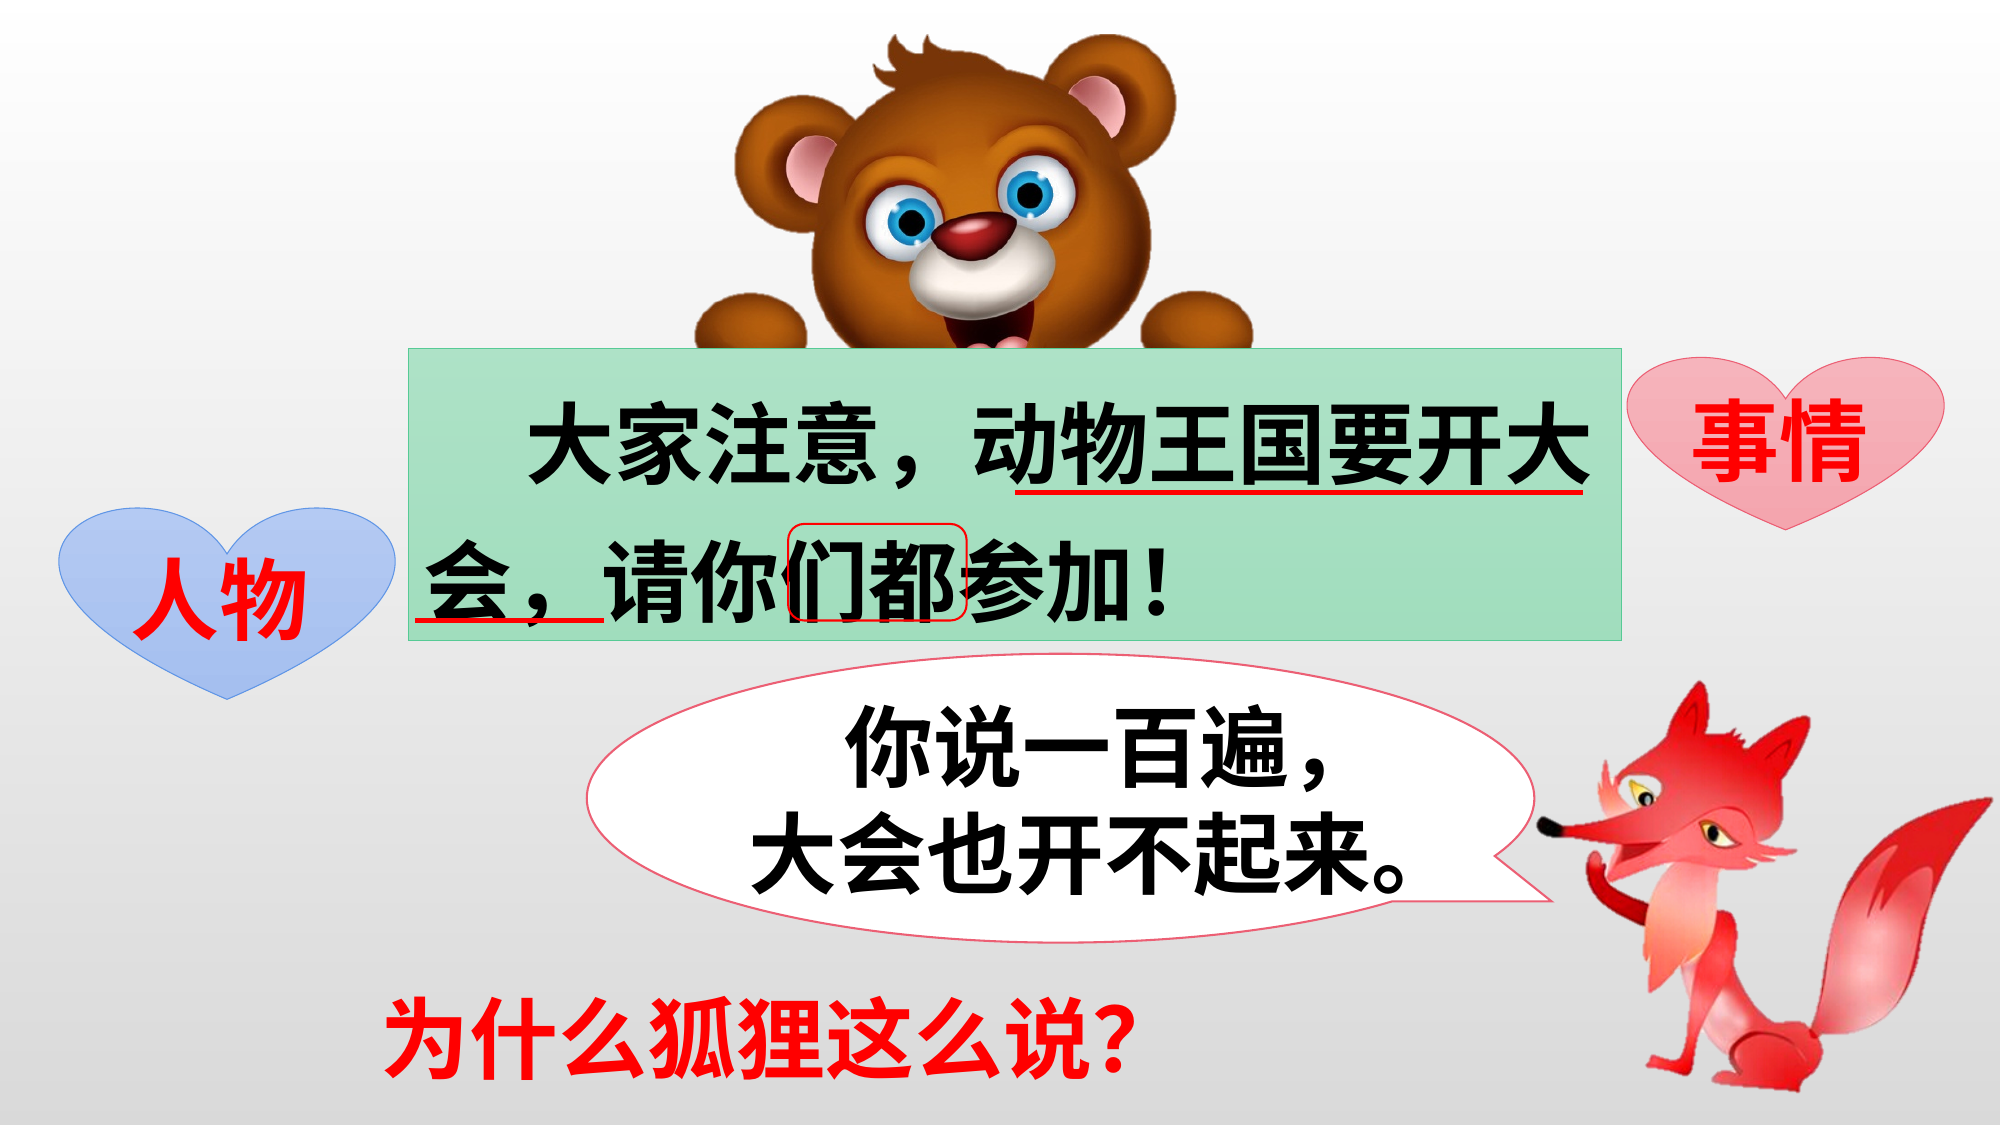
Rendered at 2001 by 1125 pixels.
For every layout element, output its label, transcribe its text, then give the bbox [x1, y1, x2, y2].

picture [1522, 659, 2000, 1125]
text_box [408, 33, 1622, 625]
text_box 为什么狐狸这么说？ [365, 944, 1217, 1098]
text_box 你说一百遍，大会也开不起来。 [585, 652, 1522, 944]
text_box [59, 505, 394, 700]
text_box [1628, 355, 1944, 530]
